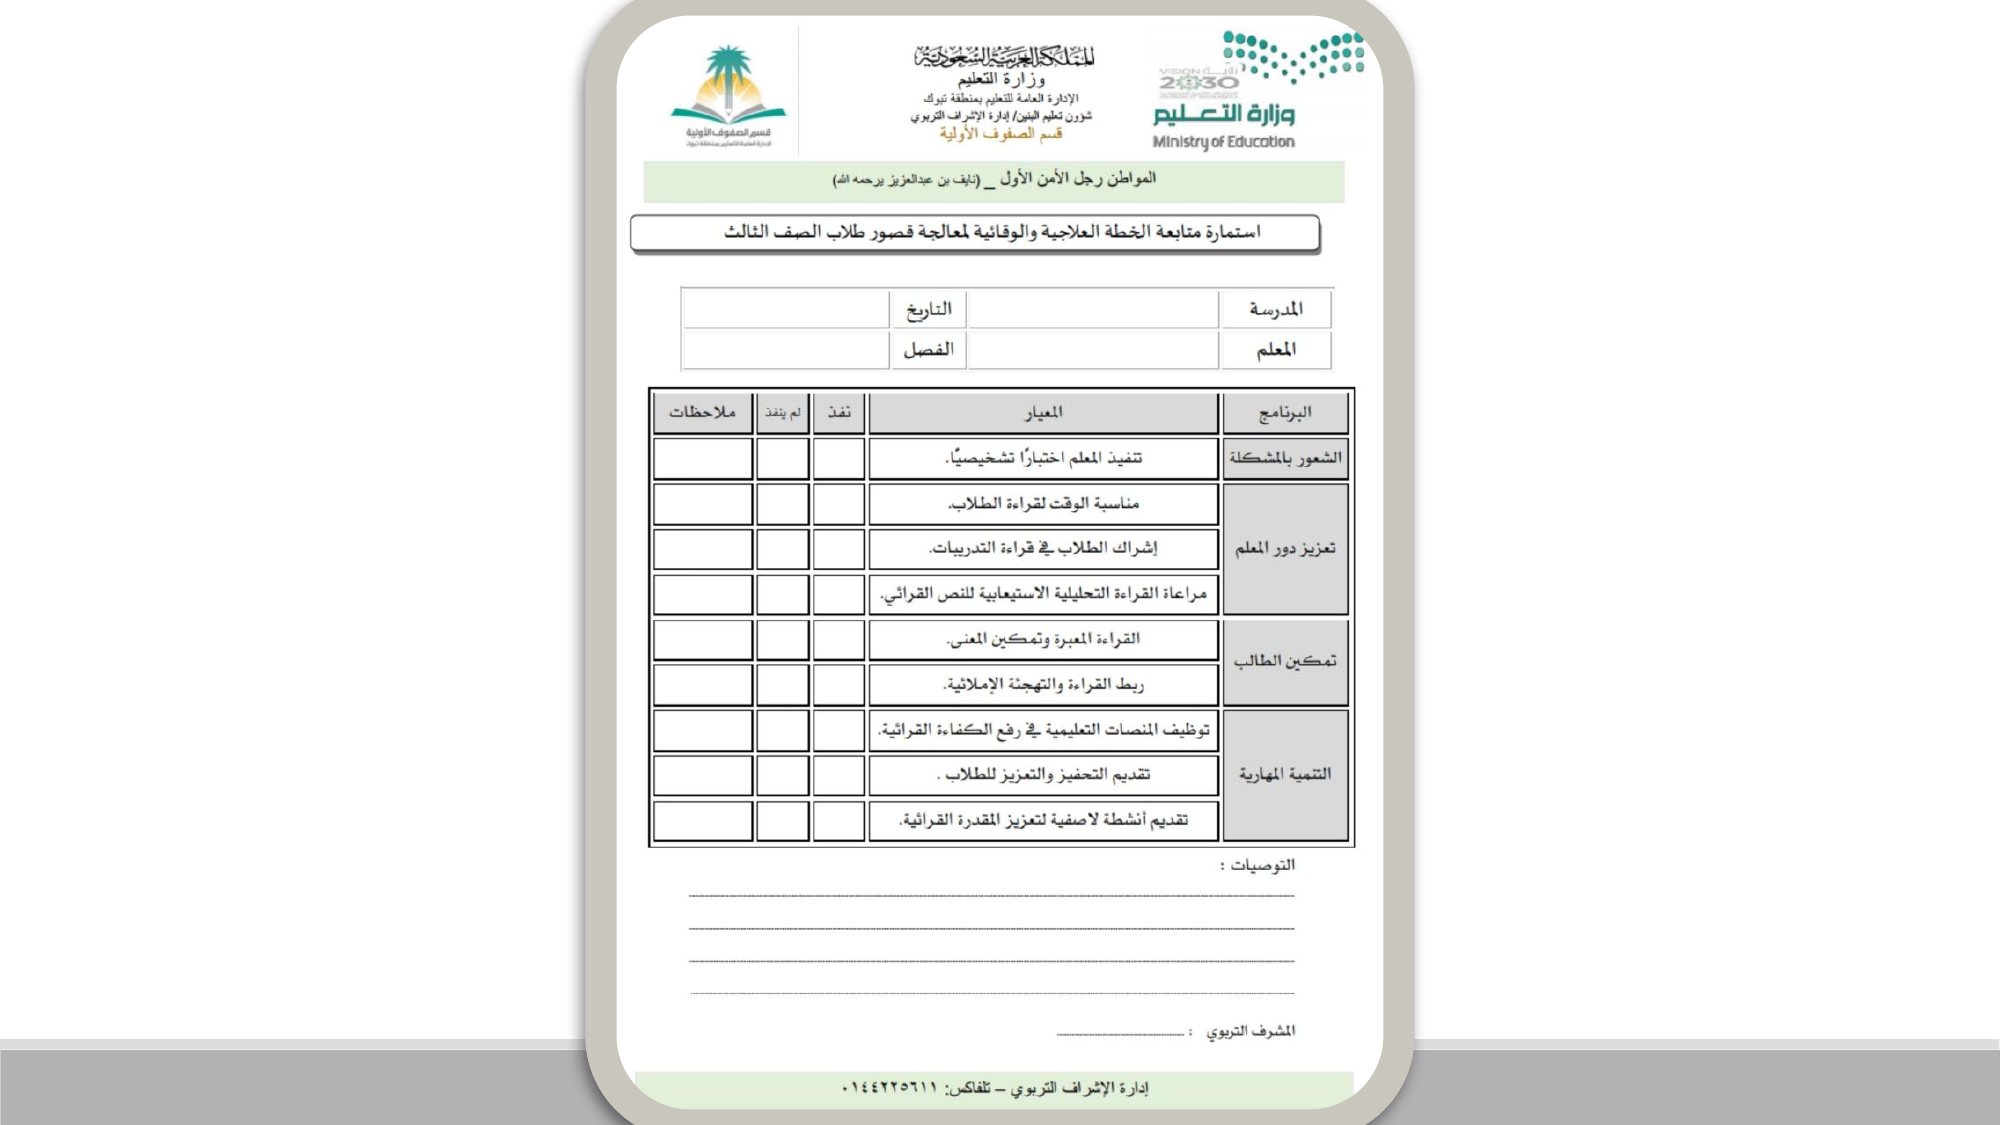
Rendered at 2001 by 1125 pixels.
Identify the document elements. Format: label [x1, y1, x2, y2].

picture [600, 0, 1400, 1125]
